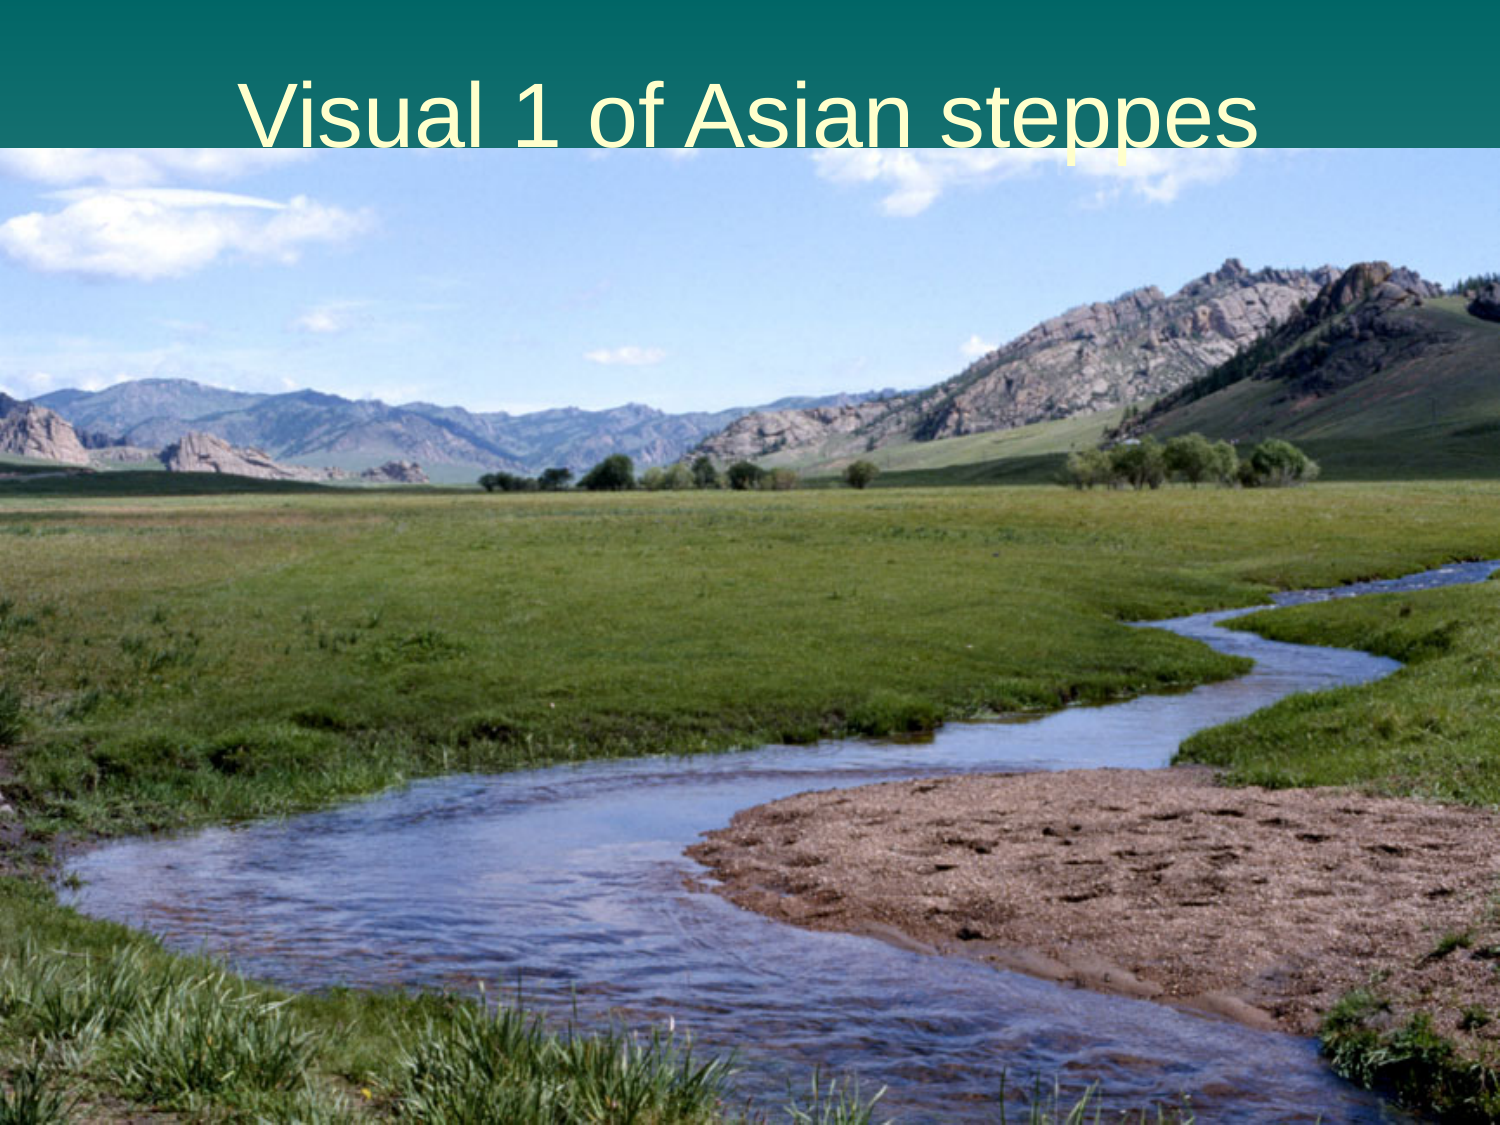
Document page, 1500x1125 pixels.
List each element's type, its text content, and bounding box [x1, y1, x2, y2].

title Visual 1 of Asian steppes [75, 45, 1425, 147]
picture [0, 148, 1500, 1125]
